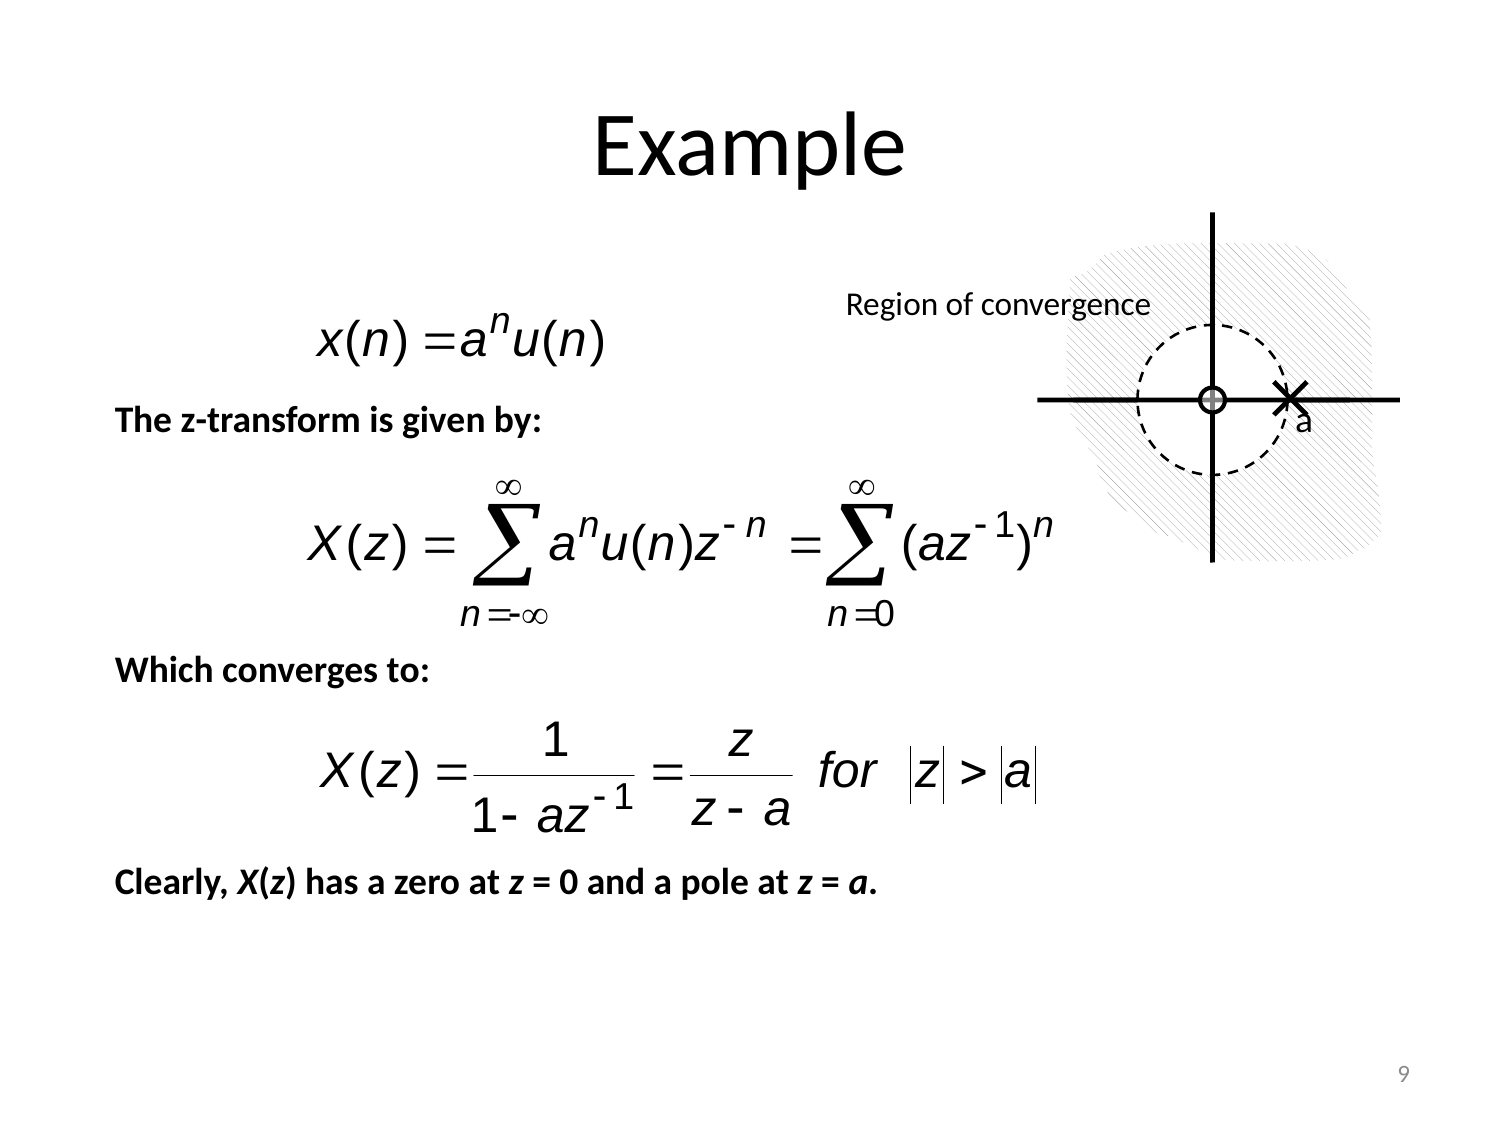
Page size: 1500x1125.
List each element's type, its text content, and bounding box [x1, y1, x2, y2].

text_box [312, 299, 609, 372]
text_box [1213, 324, 1268, 400]
slide_number 9 [1074, 1042, 1425, 1103]
text_box [1213, 401, 1382, 562]
title Example [75, 45, 1425, 233]
text_box  [1252, 349, 1329, 435]
text_box Region of convergence [831, 274, 1167, 330]
text_box [1068, 400, 1212, 557]
text_box [1213, 401, 1279, 475]
text_box Clearly, X(z) has a zero at z = 0 and a pole at z = a. [99, 849, 1338, 910]
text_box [299, 462, 1063, 634]
text_box [1200, 387, 1225, 413]
text_box Which converges to: [99, 637, 900, 698]
text_box a [1280, 387, 1328, 448]
text_box The z-transform is given by: [99, 387, 900, 448]
text_box [1137, 324, 1212, 475]
text_box [1066, 242, 1212, 399]
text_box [312, 712, 1042, 838]
text_box [1213, 242, 1373, 400]
